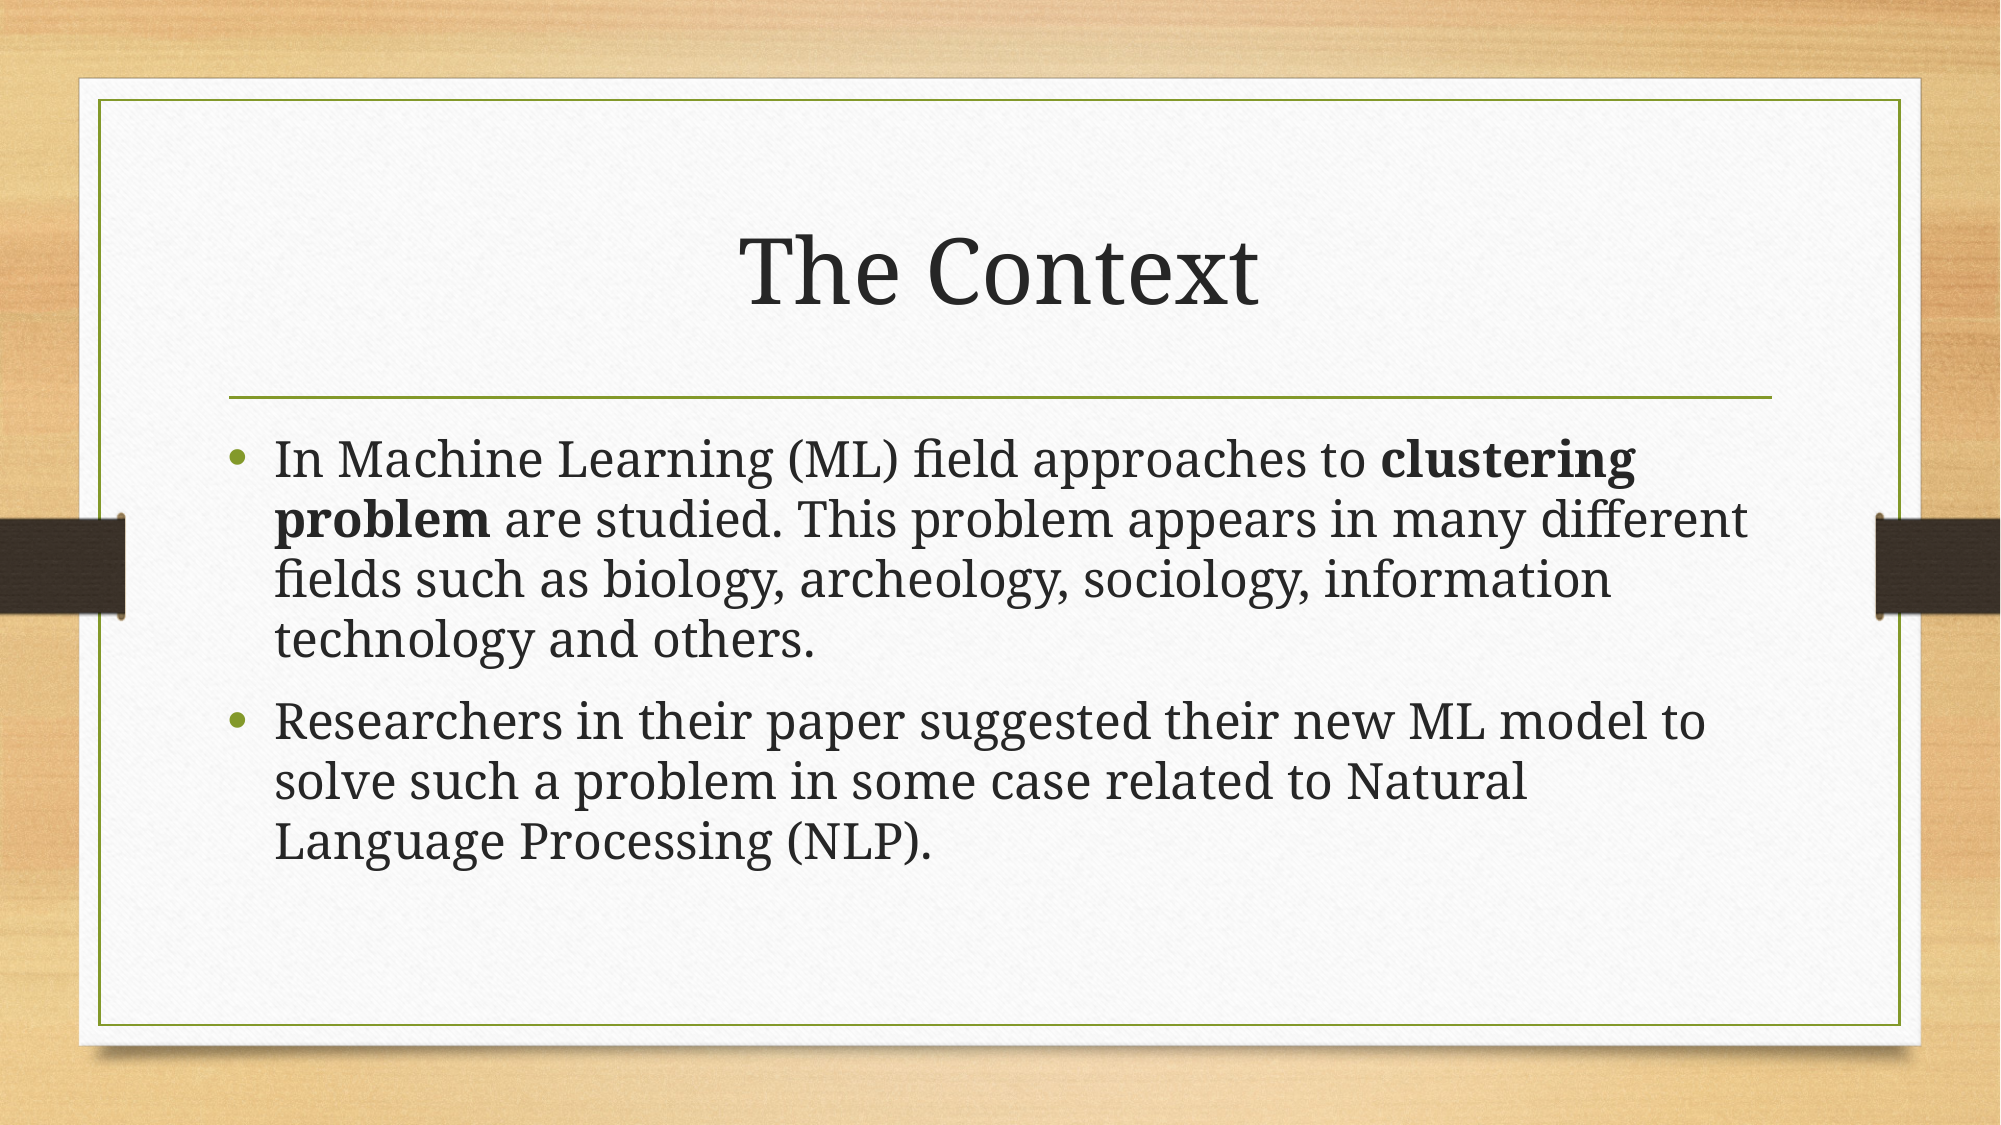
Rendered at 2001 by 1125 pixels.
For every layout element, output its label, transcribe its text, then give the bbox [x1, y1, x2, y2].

picture [0, 0, 2001, 1125]
title The Context [212, 161, 1788, 375]
list In Machine Learning (ML) field approaches to clustering problem are studied. This problem appears in many different fields such as biology, archeology, sociology, information technology and others. Researchers in their paper suggested their new ML model to solve such a problem in some case related to Natural Language Processing (NLP). [212, 419, 1788, 964]
